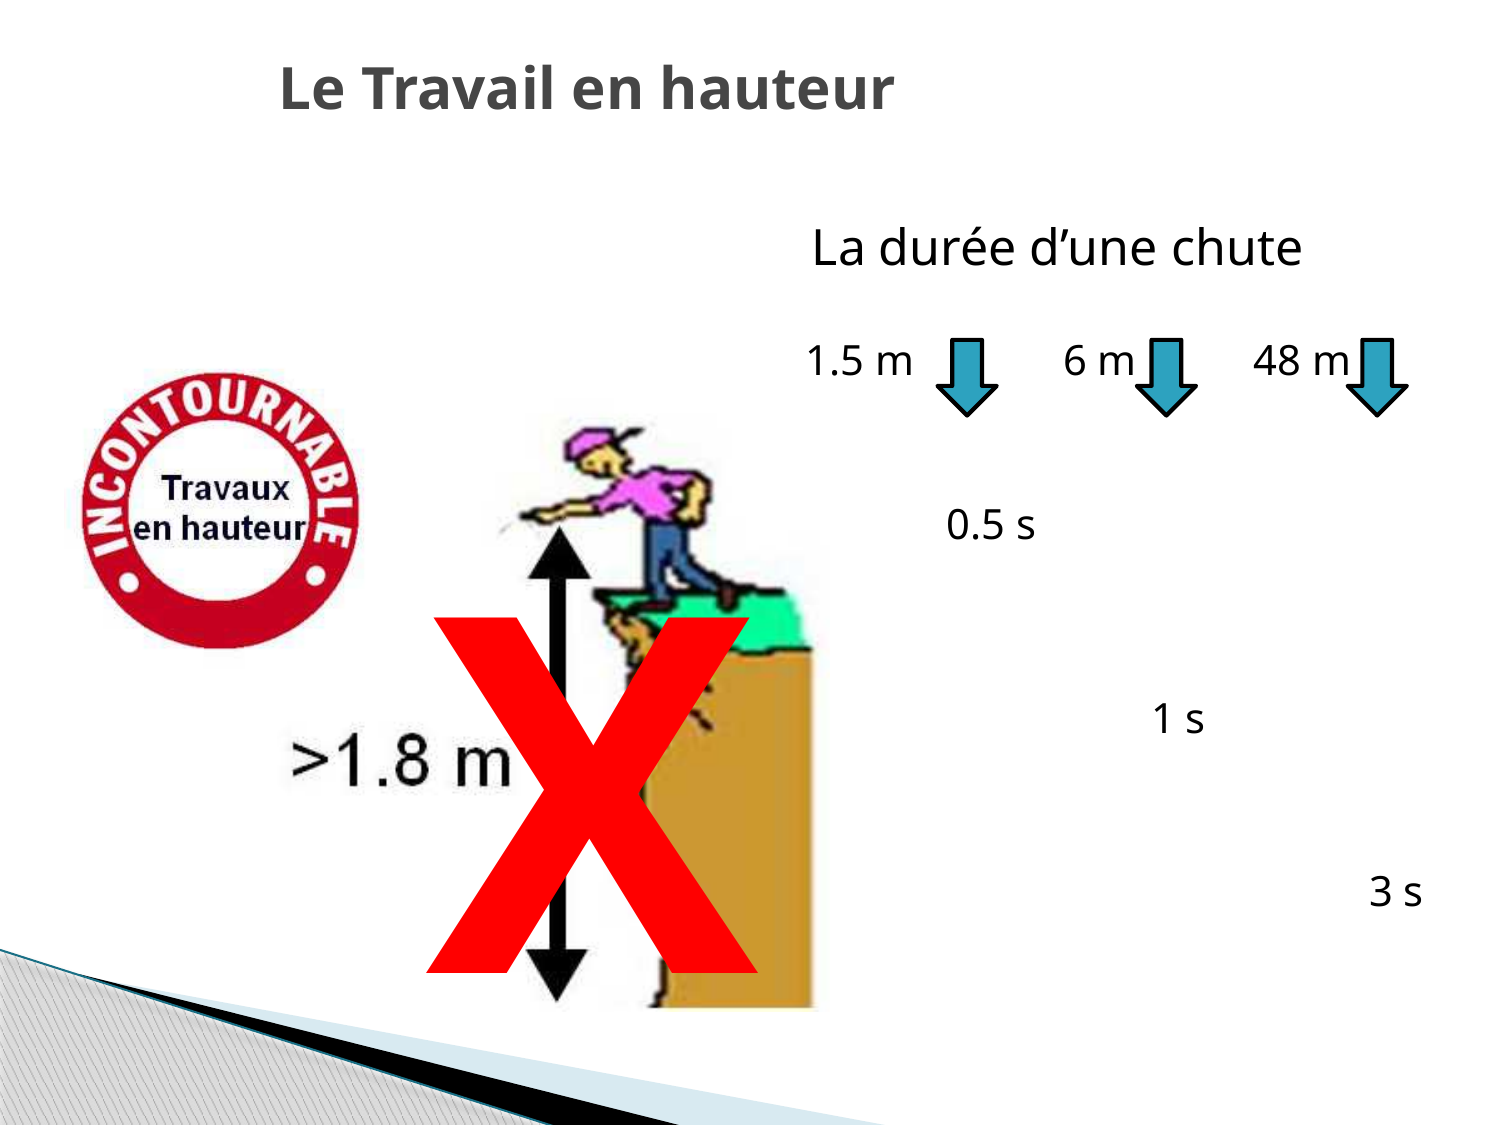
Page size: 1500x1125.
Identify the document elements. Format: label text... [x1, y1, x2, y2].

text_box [1132, 339, 1225, 751]
text_box 6 m [1048, 326, 1152, 392]
text_box 48 m [1238, 326, 1367, 392]
title Le Travail en hauteur [264, 42, 1436, 129]
picture [64, 349, 830, 1012]
text_box 1.5 m [790, 326, 930, 392]
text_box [925, 339, 1058, 556]
text_box La durée d’une chute [797, 208, 1405, 284]
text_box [1347, 339, 1443, 924]
text_box X [411, 1024, 774, 1081]
